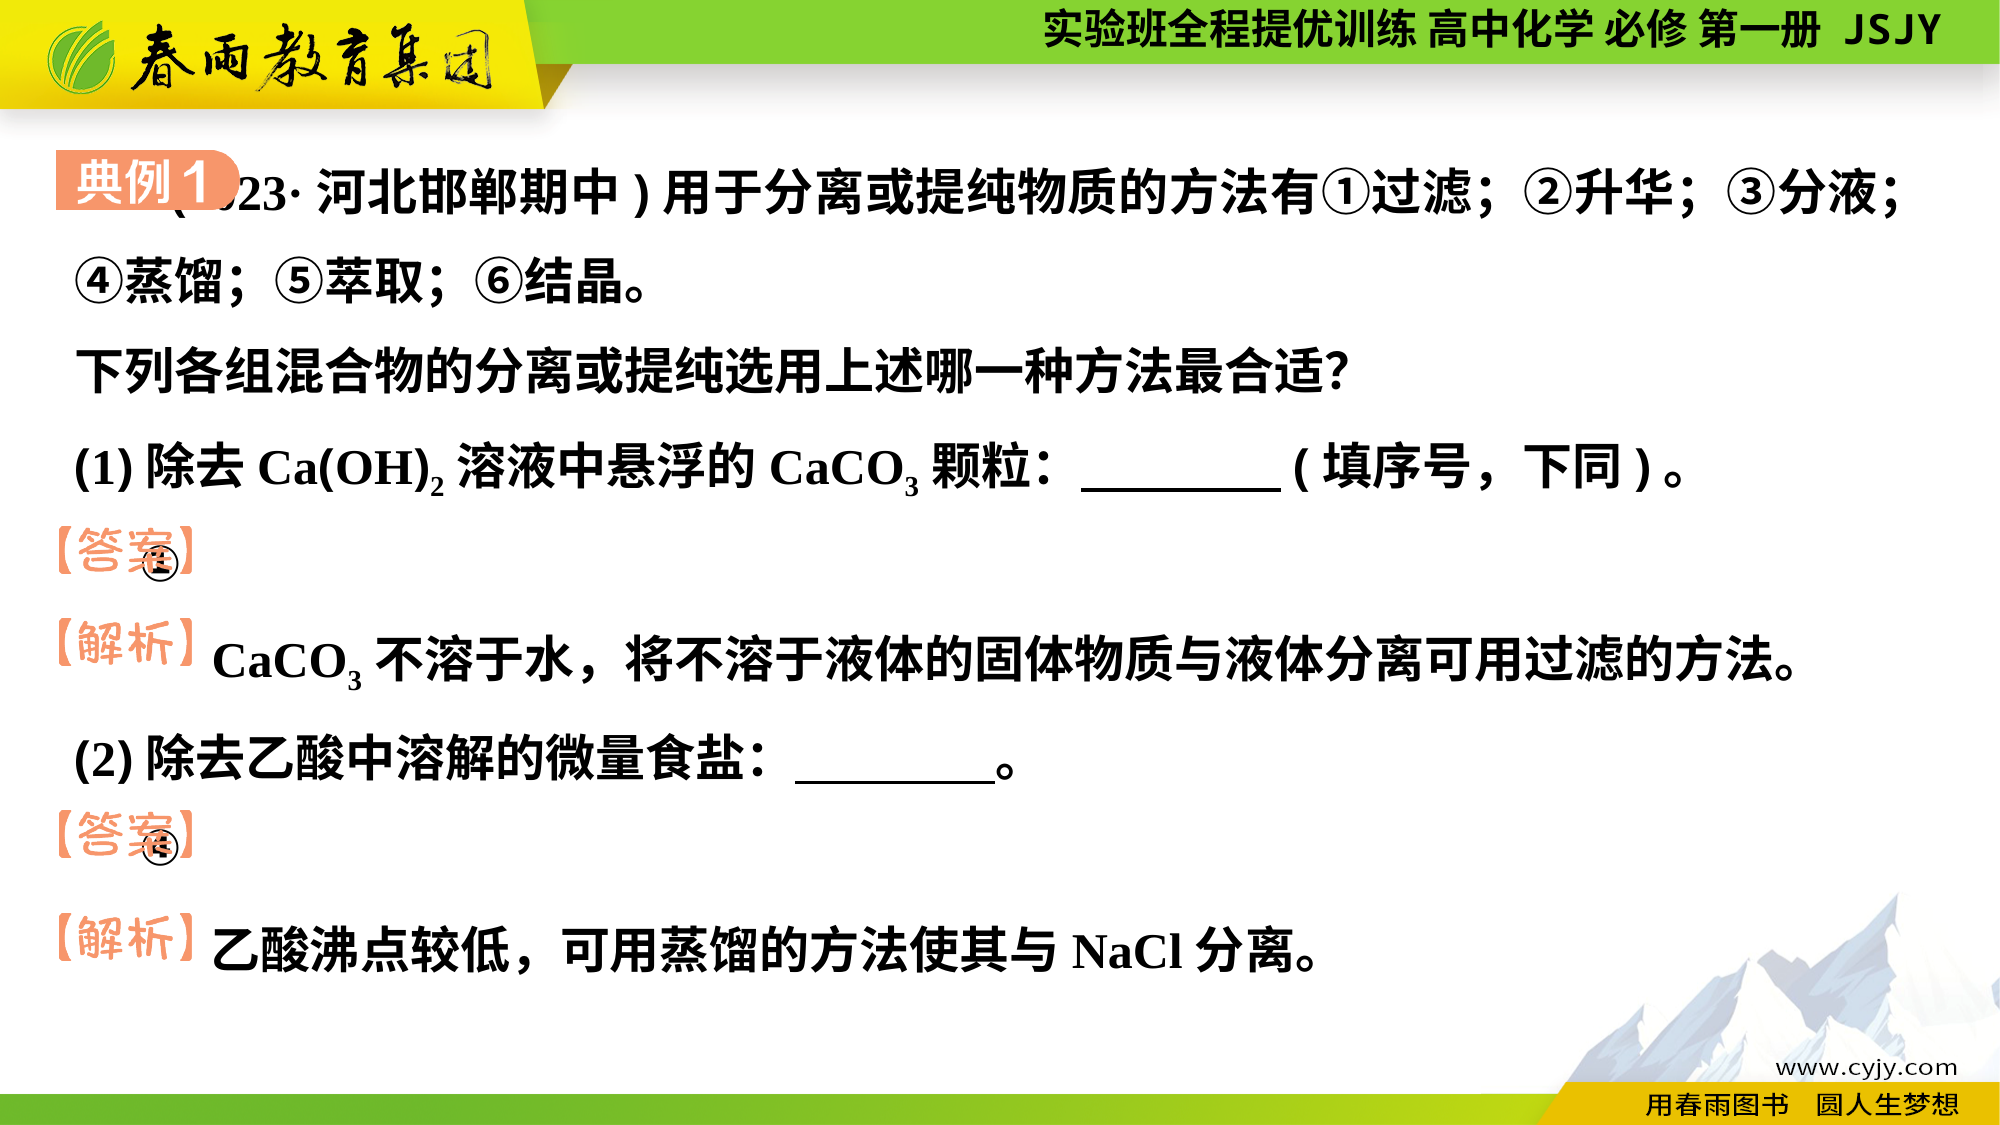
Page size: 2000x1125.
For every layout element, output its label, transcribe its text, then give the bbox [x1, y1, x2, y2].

text_box 乙酸沸点较低，可用蒸馏的方法使其与NaCl分离。 [59, 881, 1944, 987]
list (2023·河北邯郸期中)用于分离或提纯物质的方法有①过滤；②升华；③分液；④蒸馏；⑤萃取；⑥结晶。 下列各组混合物的分离或提纯选用上述哪一种方法最合适？ (1)除去Ca(OH)2溶液中悬浮的CaCO3颗粒： (填序号，下同)。 [59, 122, 1944, 494]
text_box ④ [59, 777, 1944, 881]
picture [0, 0, 2000, 1125]
text_box CaCO3不溶于水，将不溶于液体的固体物质与液体分离可用过滤的方法。 [59, 586, 1944, 689]
text_box (2)除去乙酸中溶解的微量食盐： 。 [59, 689, 1944, 777]
text_box ① [59, 494, 1944, 586]
